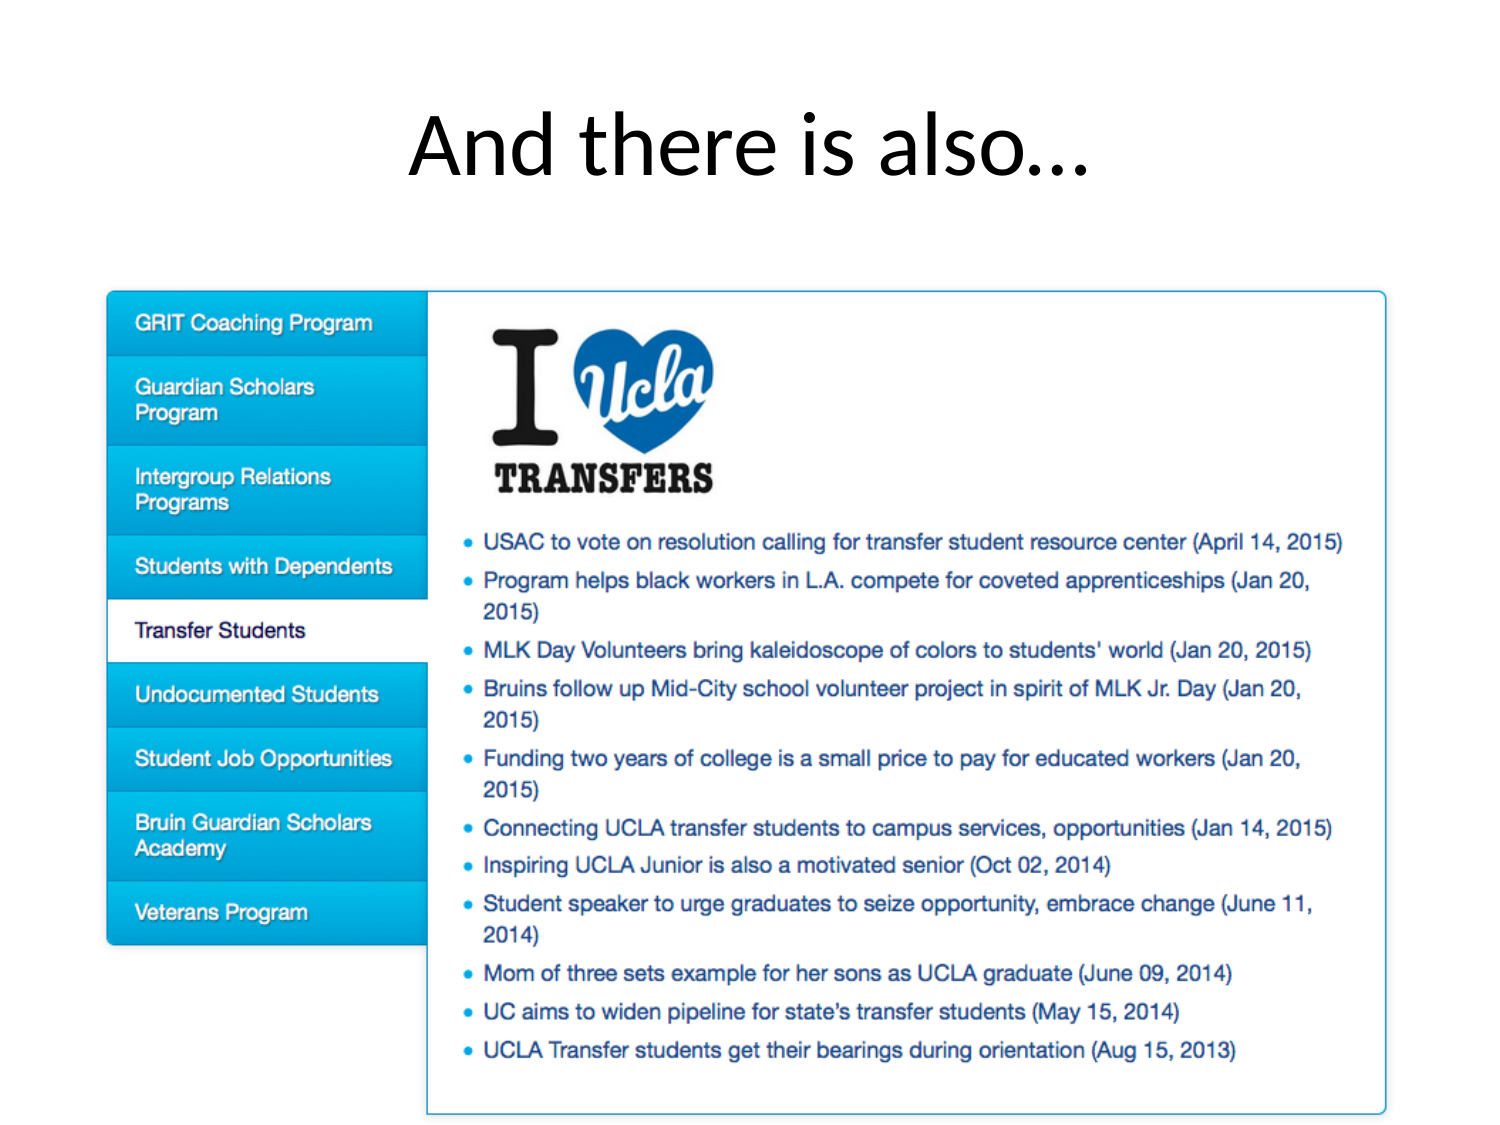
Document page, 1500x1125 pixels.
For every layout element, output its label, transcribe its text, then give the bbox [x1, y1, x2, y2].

title And there is also… [75, 45, 1425, 233]
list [0, 268, 1500, 1125]
